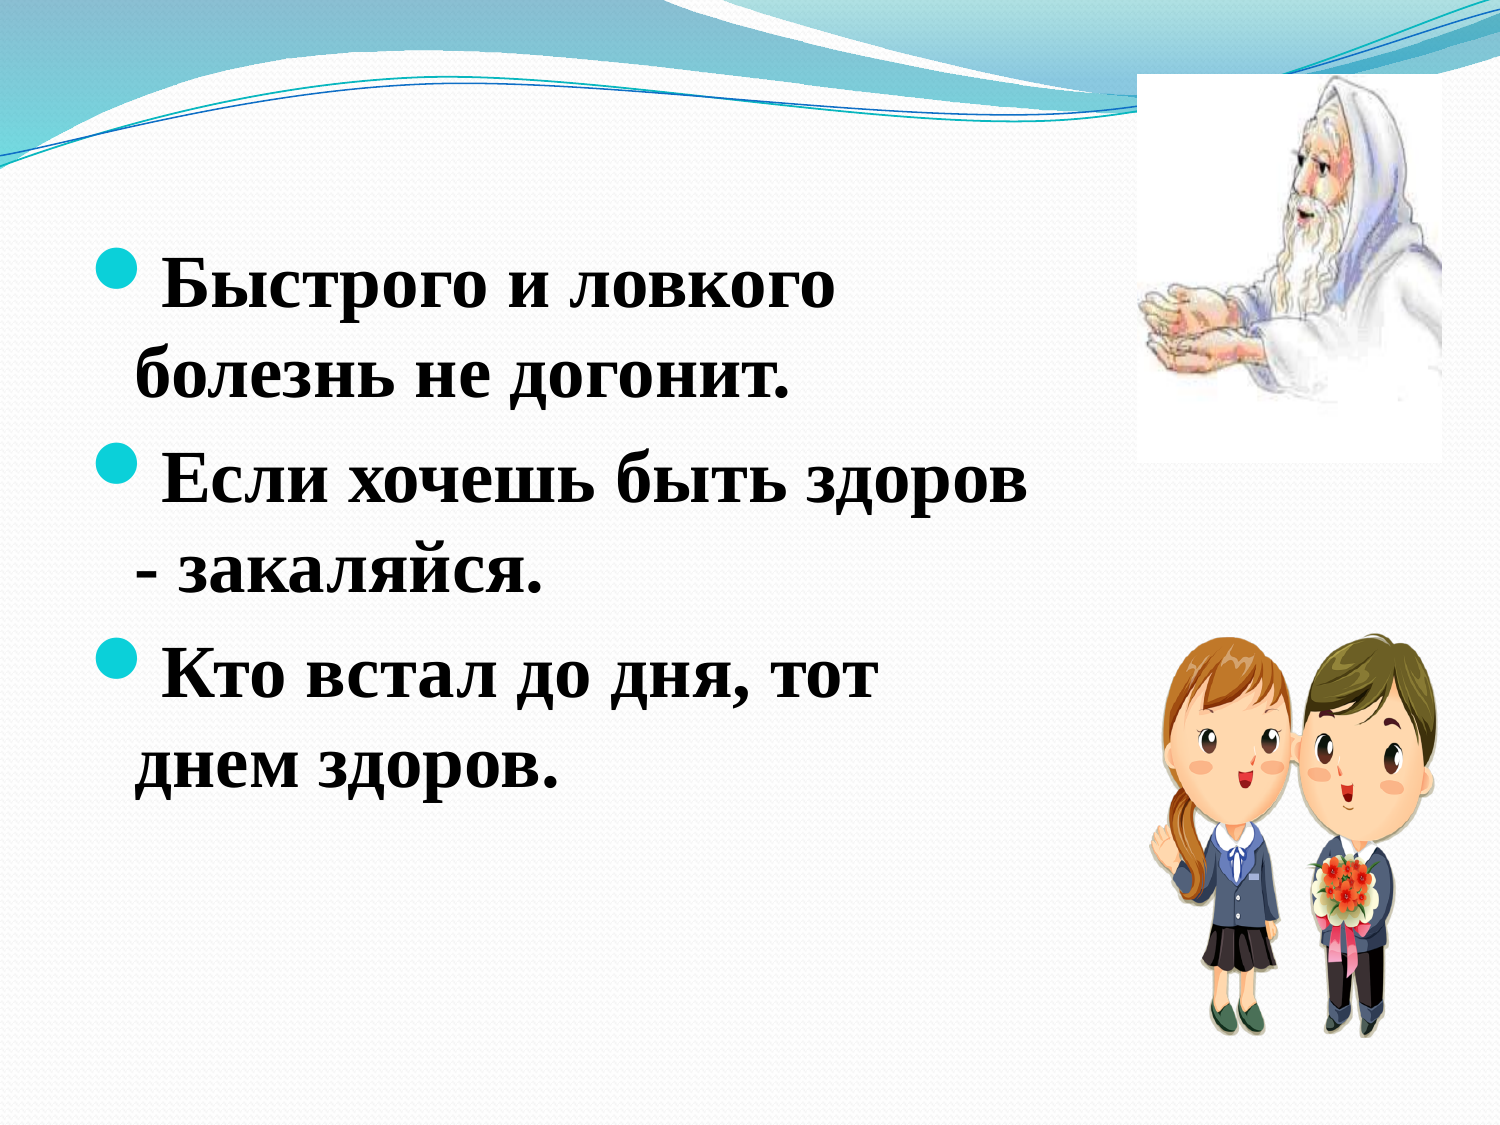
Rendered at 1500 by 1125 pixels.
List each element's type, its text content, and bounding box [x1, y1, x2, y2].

list Быстрого и ловкого болезнь не догонит. Если хочешь быть здоров - закаляйся. Кто встал до дня, тот днем здоров. [75, 224, 1075, 1005]
picture [1137, 74, 1442, 463]
picture [1149, 624, 1438, 1038]
